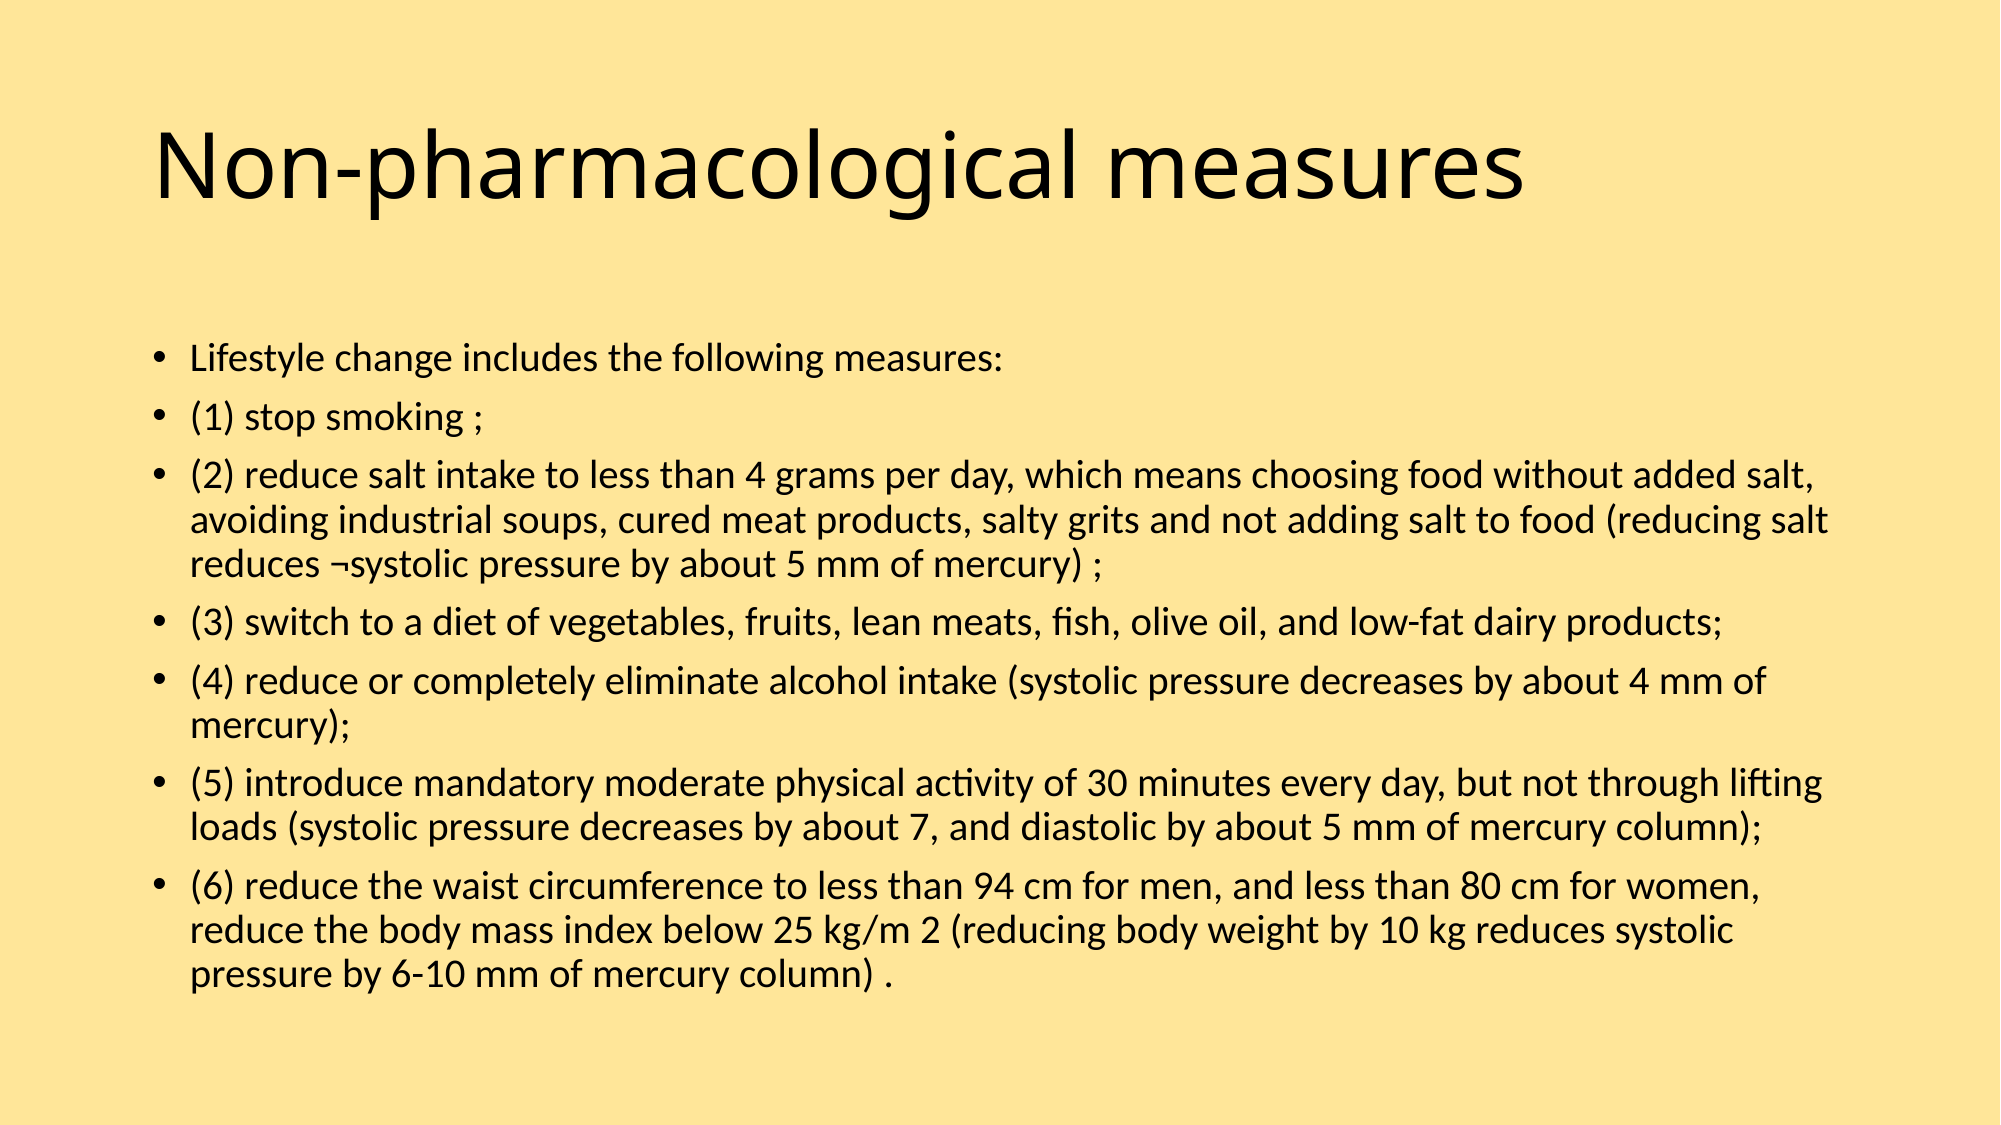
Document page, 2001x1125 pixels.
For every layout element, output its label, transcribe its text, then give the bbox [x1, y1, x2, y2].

list Lifestyle change includes the following measures: (1) stop smoking ; (2) reduce salt intake to less than 4 grams per day, which means choosing food without added salt, avoiding industrial soups, cured meat products, salty grits and not adding salt to food (reducing salt reduces ¬systolic pressure by about 5 mm of mercury) ; (3) switch to a diet of vegetables, fruits, lean meats, fish, olive oil, and low-fat dairy products; (4) reduce or completely eliminate alcohol intake (systolic pressure decreases by about 4 mm of mercury); (5) introduce mandatory moderate physical activity of 30 minutes every day, but not through lifting loads (systolic pressure decreases by about 7, and diastolic by about 5 mm of mercury column); (6) reduce the waist circumference to less than 94 cm for men, and less than 80 cm for women, reduce the body mass index below 25 kg/m 2 (reducing body weight by 10 kg reduces systolic pressure by 6-10 mm of mercury column) . [137, 329, 1863, 1043]
title Non-pharmacological measures [137, 59, 1863, 278]
